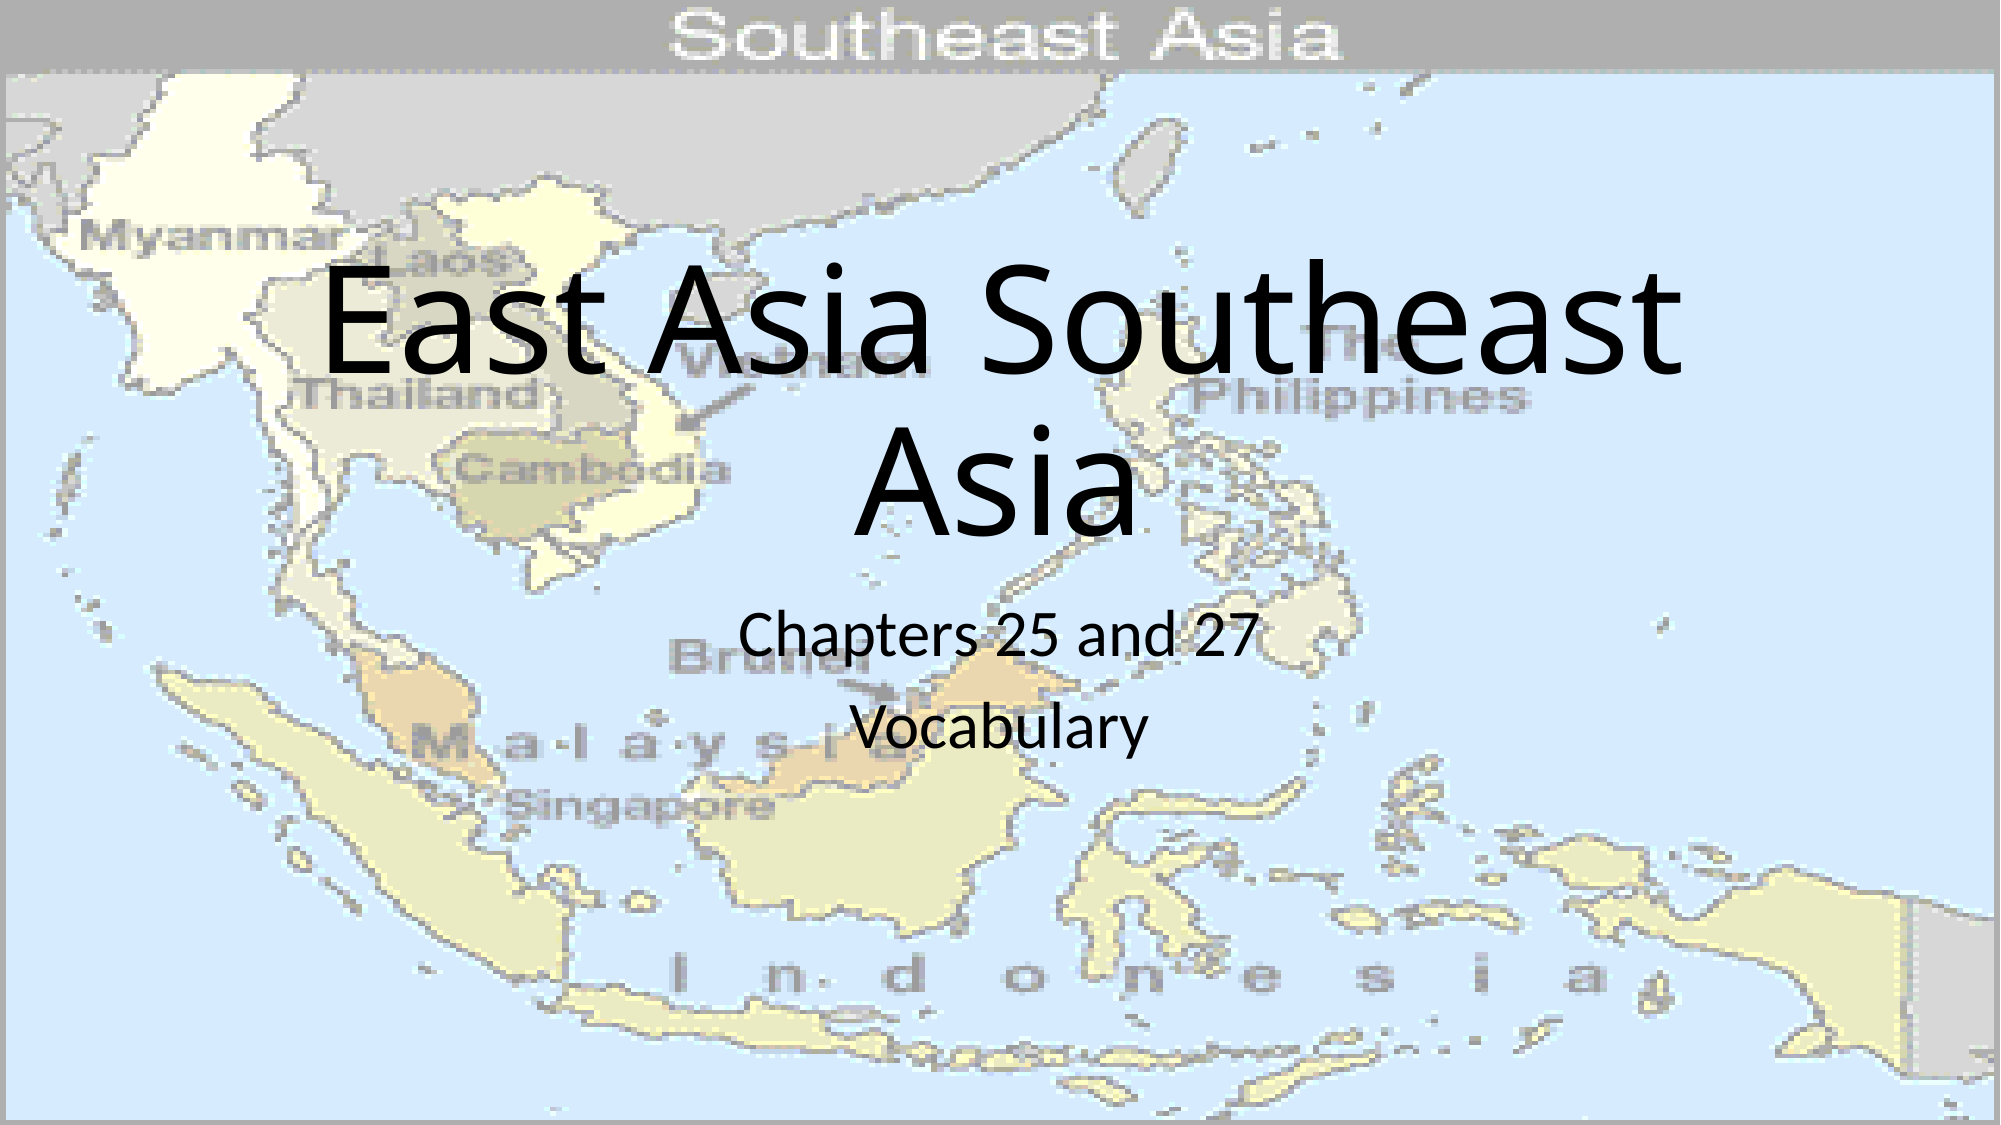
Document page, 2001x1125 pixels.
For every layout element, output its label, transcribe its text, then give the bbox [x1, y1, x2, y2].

subtitle Chapters 25 and 27 Vocabulary [249, 590, 1750, 863]
title East Asia Southeast Asia [249, 184, 1750, 576]
